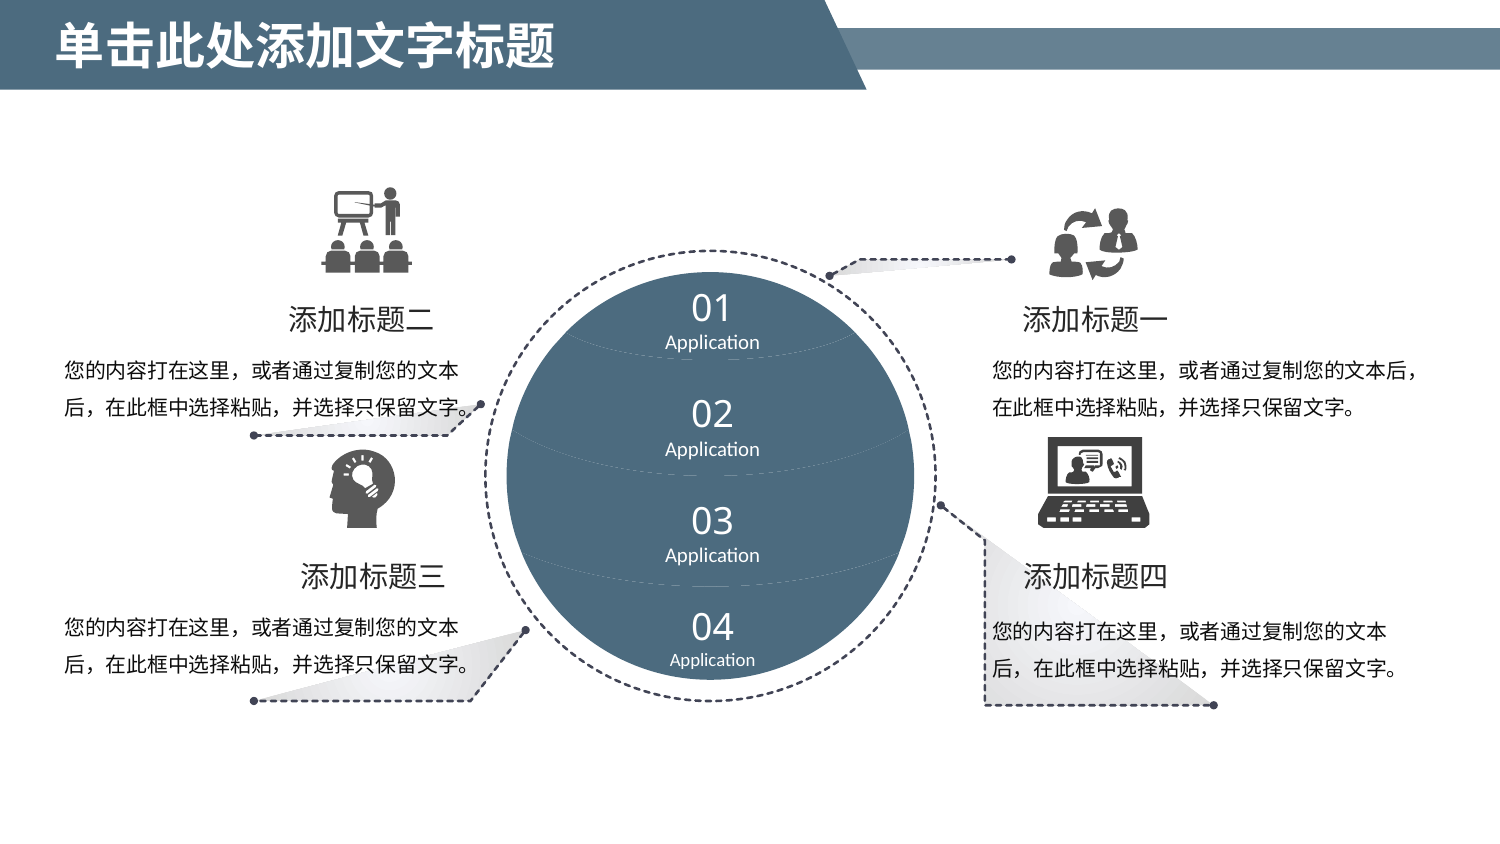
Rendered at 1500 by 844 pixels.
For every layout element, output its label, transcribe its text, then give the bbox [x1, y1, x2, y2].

text_box [329, 449, 395, 528]
text_box 您的内容打在这里，或者通过复制您的文本后，在此框中选择粘贴，并选择只保留文字。 [981, 600, 1400, 687]
text_box 添加标题三 [289, 552, 506, 599]
text_box 添加标题二 [277, 295, 473, 339]
text_box [484, 381, 506, 552]
text_box [1063, 208, 1103, 232]
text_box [506, 272, 915, 680]
text_box [1049, 233, 1083, 278]
text_box [1047, 437, 1143, 494]
text_box [983, 687, 1218, 710]
text_box 添加标题四 [1011, 552, 1235, 599]
text_box [249, 635, 506, 706]
text_box [1085, 257, 1124, 281]
text_box [249, 426, 459, 440]
text_box [1038, 496, 1150, 528]
text_box [915, 381, 937, 573]
text_box [480, 400, 485, 409]
text_box 您的内容打在这里，或者通过复制您的文本后，在此框中选择粘贴，并选择只保留文字。 [53, 596, 480, 683]
text_box [1099, 208, 1138, 253]
text_box [321, 240, 412, 273]
text_box [834, 255, 1016, 272]
text_box [936, 501, 1070, 600]
text_box 您的内容打在这里，或者通过复制您的文本后，在此框中选择粘贴，并选择只保留文字。 [980, 339, 1424, 426]
text_box [613, 680, 808, 703]
text_box 您的内容打在这里，或者通过复制您的文本后，在此框中选择粘贴，并选择只保留文字。 [53, 339, 480, 426]
text_box [334, 187, 400, 236]
text_box 添加标题一 [1011, 295, 1235, 339]
text_box [615, 249, 806, 272]
